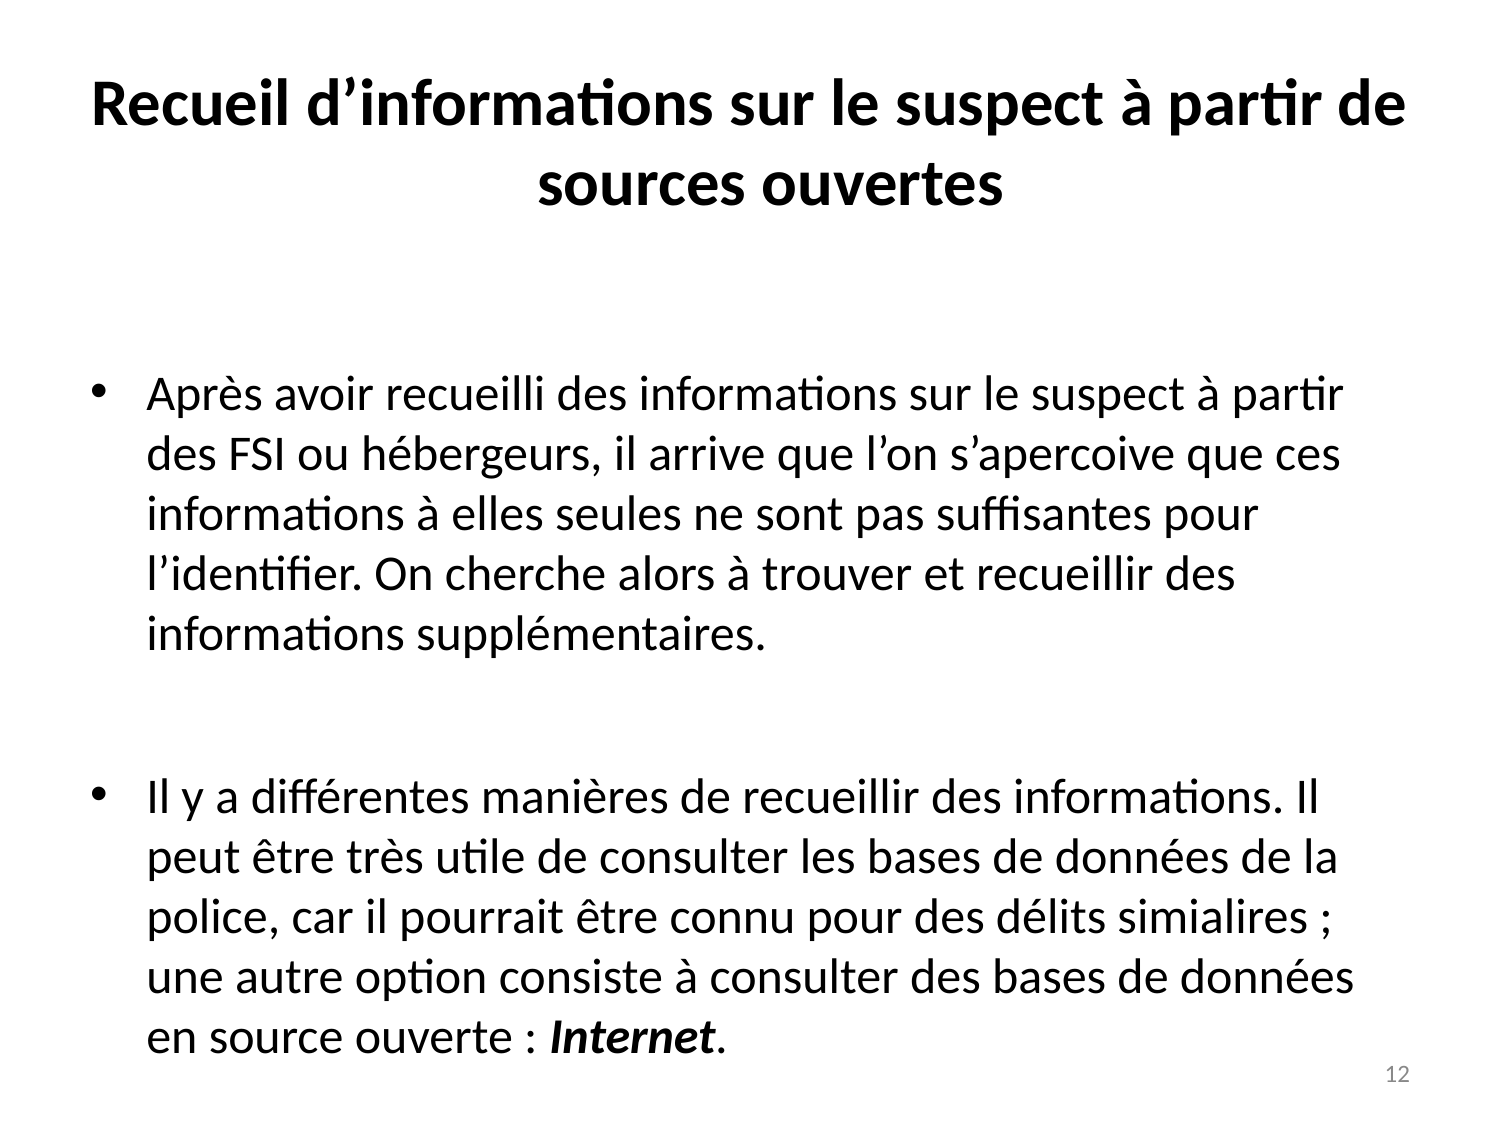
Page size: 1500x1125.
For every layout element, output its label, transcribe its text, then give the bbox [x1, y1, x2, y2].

slide_number * [1074, 1042, 1425, 1103]
list Après avoir recueilli des informations sur le suspect à partir des FSI ou hébergeurs, il arrive que l’on s’apercoive que ces informations à elles seules ne sont pas suffisantes pour l’identifier. On cherche alors à trouver et recueillir des informations supplémentaires. Il y a différentes manières de recueillir des informations. Il peut être très utile de consulter les bases de données de la police, car il pourrait être connu pour des délits simialires ; une autre option consiste à consulter des bases de données en source ouverte : Internet. [75, 262, 1425, 1005]
title Recueil d’informations sur le suspect à partir de sources ouvertes [75, 45, 1425, 233]
